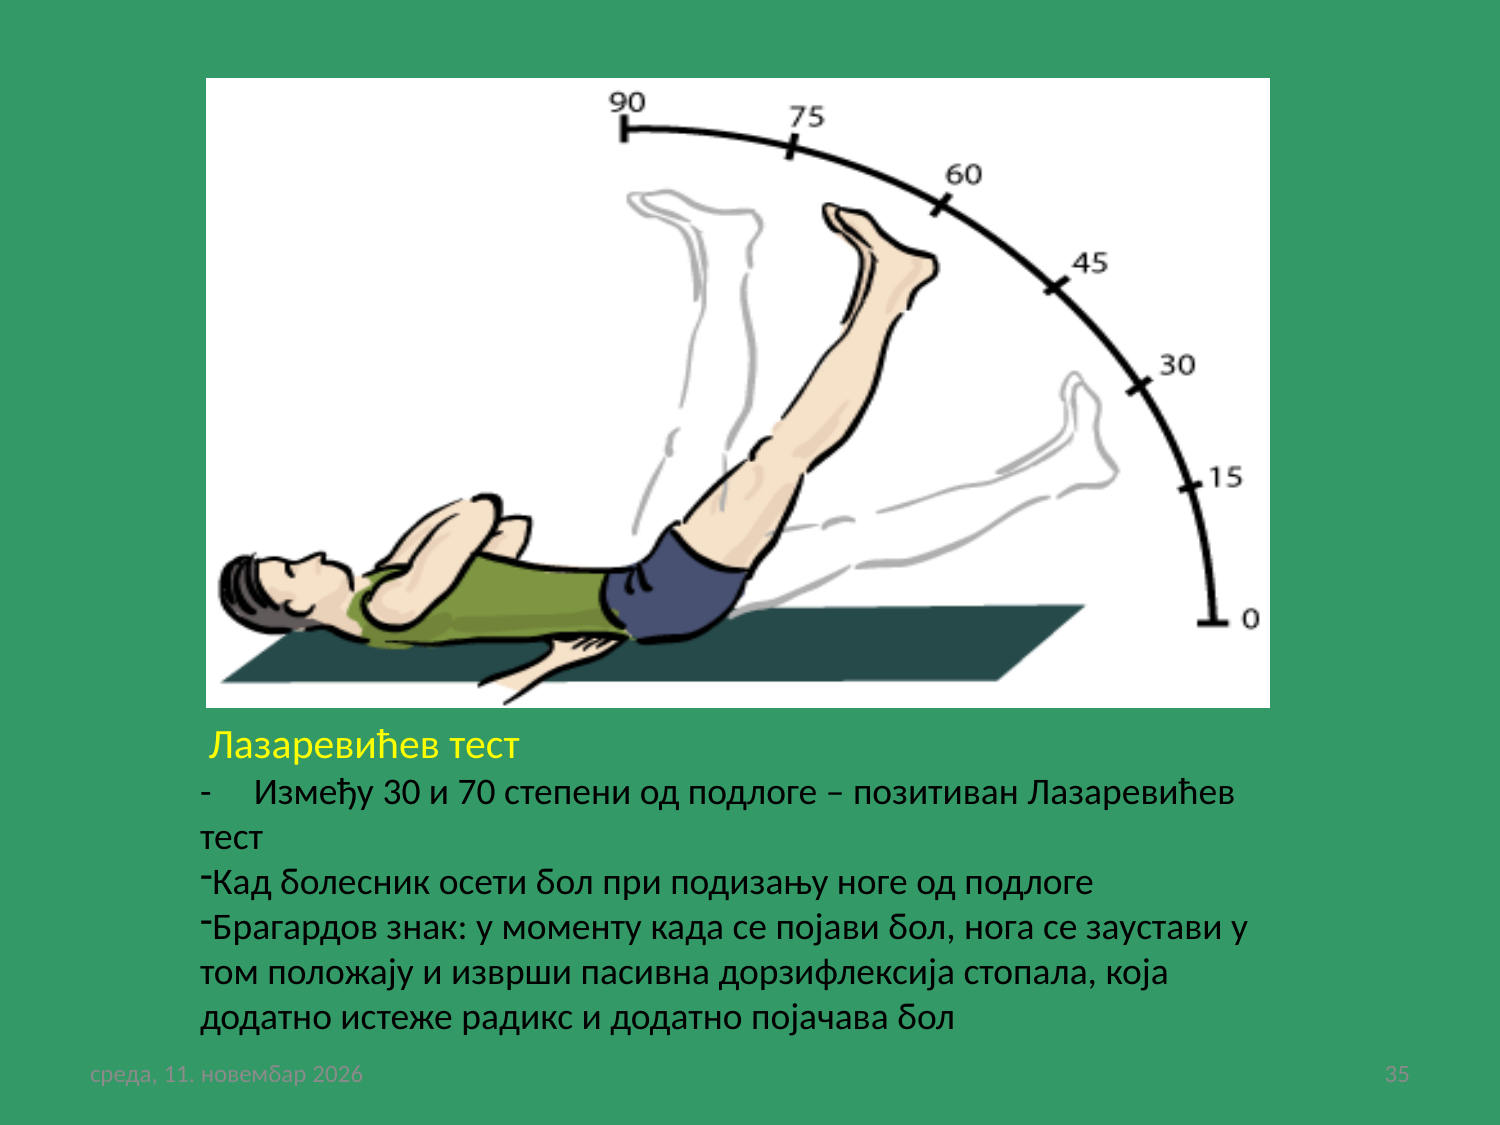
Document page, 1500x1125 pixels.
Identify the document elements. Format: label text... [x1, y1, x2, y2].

picture [206, 77, 1270, 709]
text_box Лазаревићев тест - Између 30 и 70 степени од подлоге – позитиван Лазаревићев тест Кад болесник осети бол при подизању ноге од подлоге Брагардов знак: у моменту када се појави бол, нога се заустави у том положају и изврши пасивна дорзифлексија стопала, која додатно истеже радикс и додатно појачава бол [185, 709, 1269, 1045]
slide_number 35 [1074, 1042, 1425, 1103]
slide_number субота, 30. јануар 2021 [75, 1042, 425, 1103]
